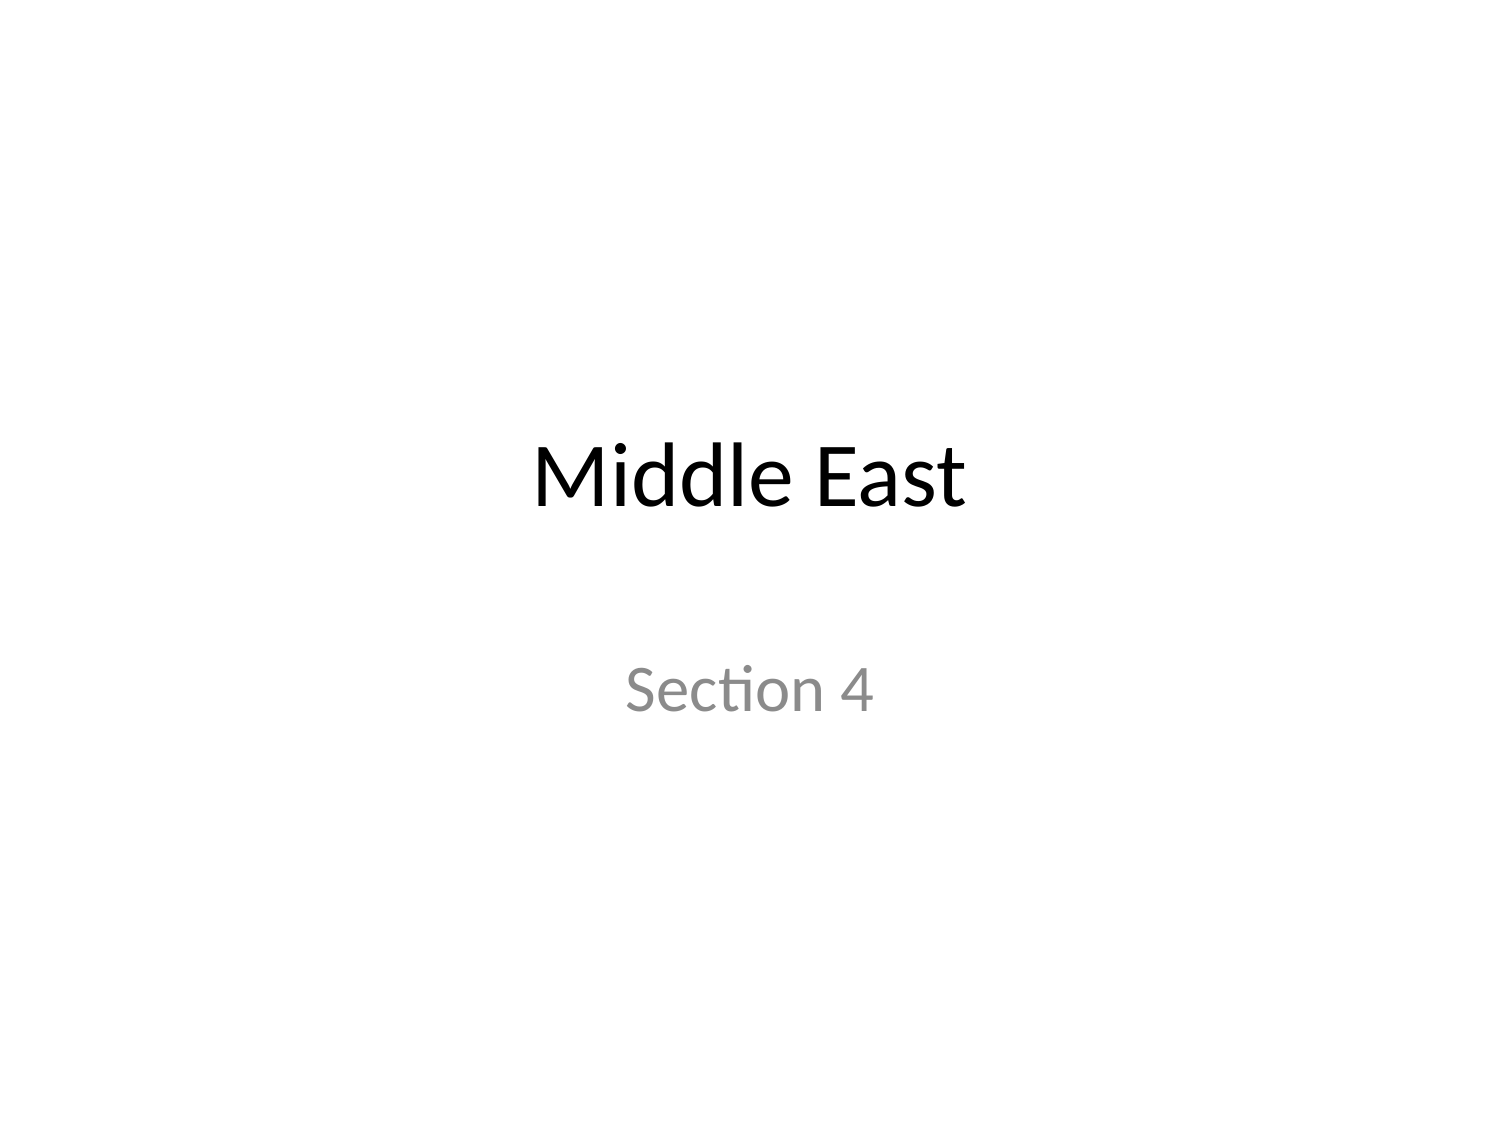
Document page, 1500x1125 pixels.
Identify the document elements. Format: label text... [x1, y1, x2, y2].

subtitle Section 4 [225, 637, 1275, 925]
title Middle East [112, 349, 1388, 591]
